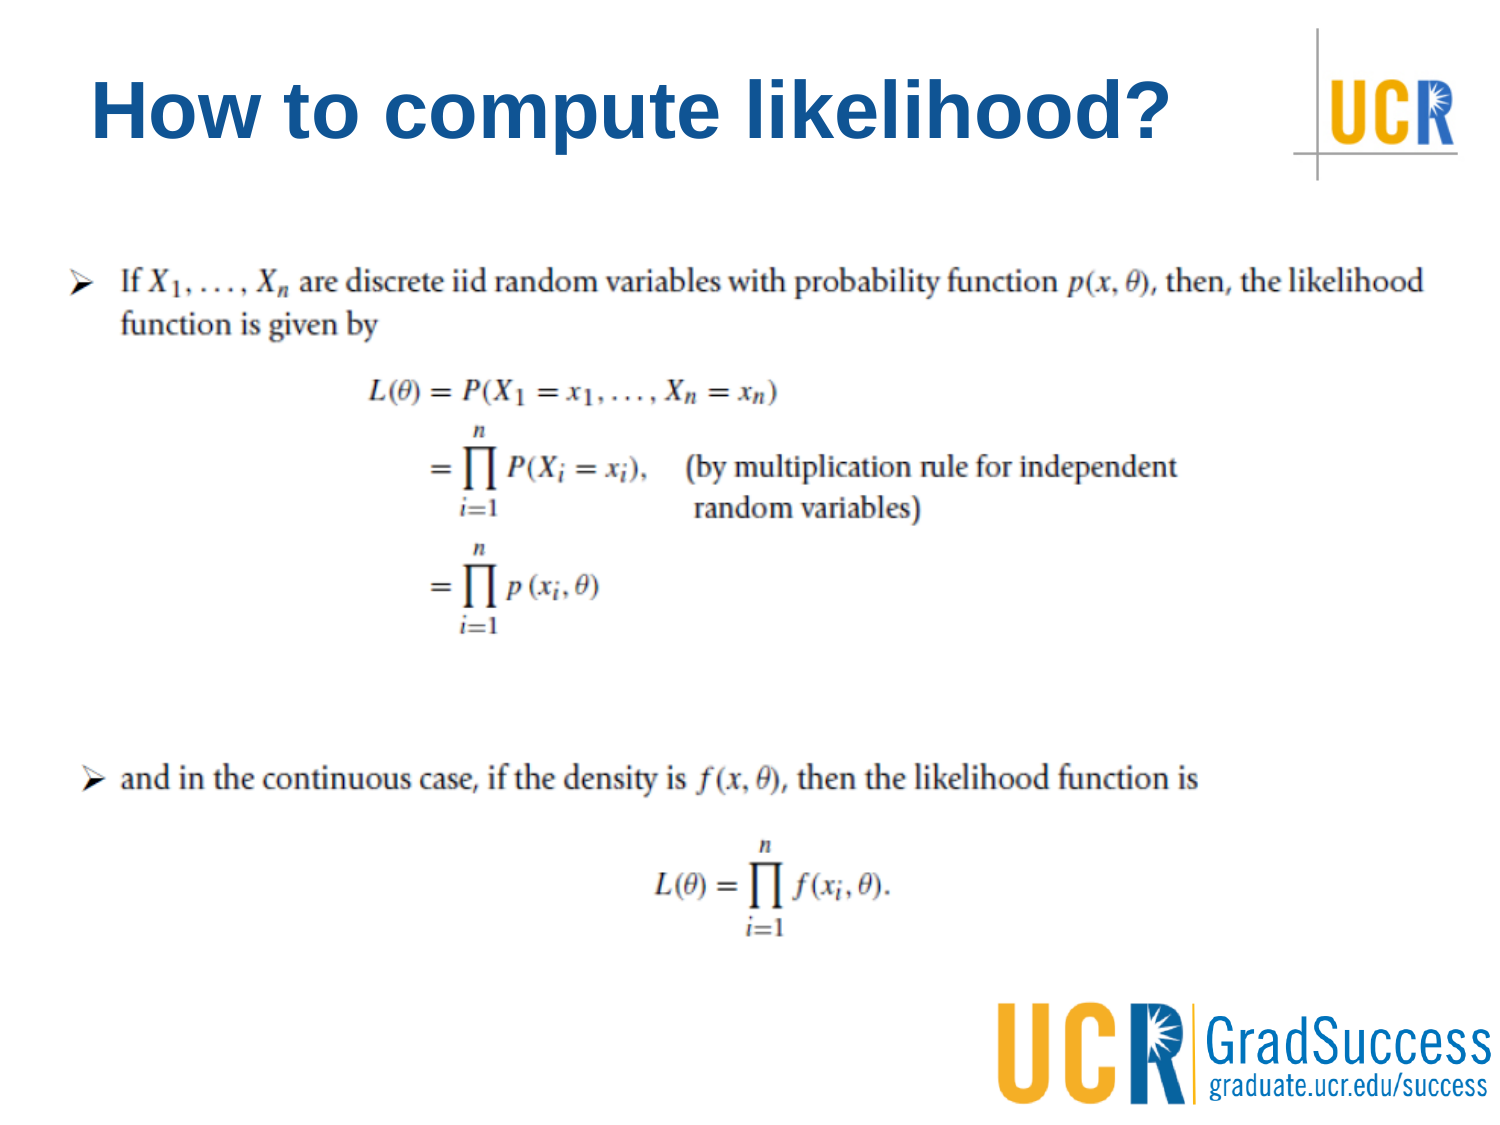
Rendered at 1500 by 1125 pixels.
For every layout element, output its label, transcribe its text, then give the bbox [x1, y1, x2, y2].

title How to compute likelihood? [75, 37, 1300, 163]
picture [1282, 0, 1500, 196]
picture [49, 249, 1451, 961]
